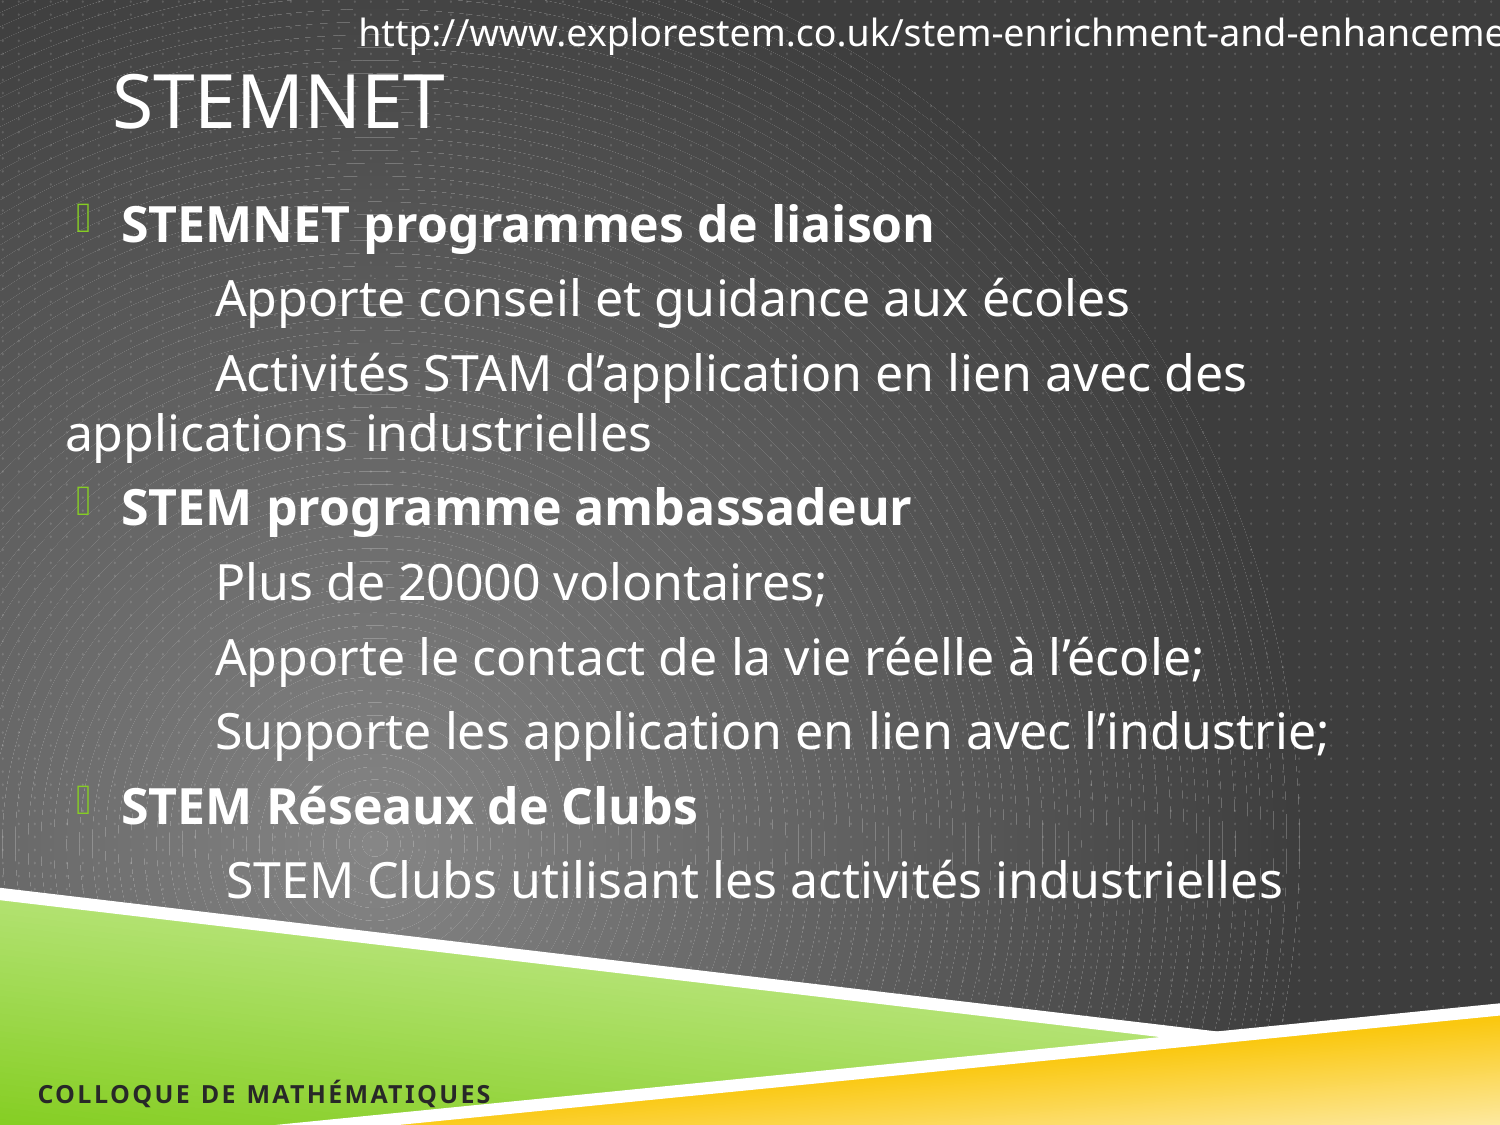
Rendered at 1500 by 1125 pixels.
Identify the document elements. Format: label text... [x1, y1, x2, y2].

list STEMNET programmes de liaison Apporte conseil et guidance aux écoles Activités STAM d’application en lien avec des applications industrielles STEM programme ambassadeur Plus de 20000 volontaires; Apporte le contact de la vie réelle à l’école; Supporte les application en lien avec l’industrie; STEM Réseaux de Clubs STEM Clubs utilisant les activités industrielles [64, 184, 1415, 927]
title STEMNET [112, 4, 1388, 184]
footer Colloque de Mathématiques [37, 1052, 513, 1113]
text_box http://www.explorestem.co.uk/stem-enrichment-and-enhancement/ [343, 1, 1500, 61]
